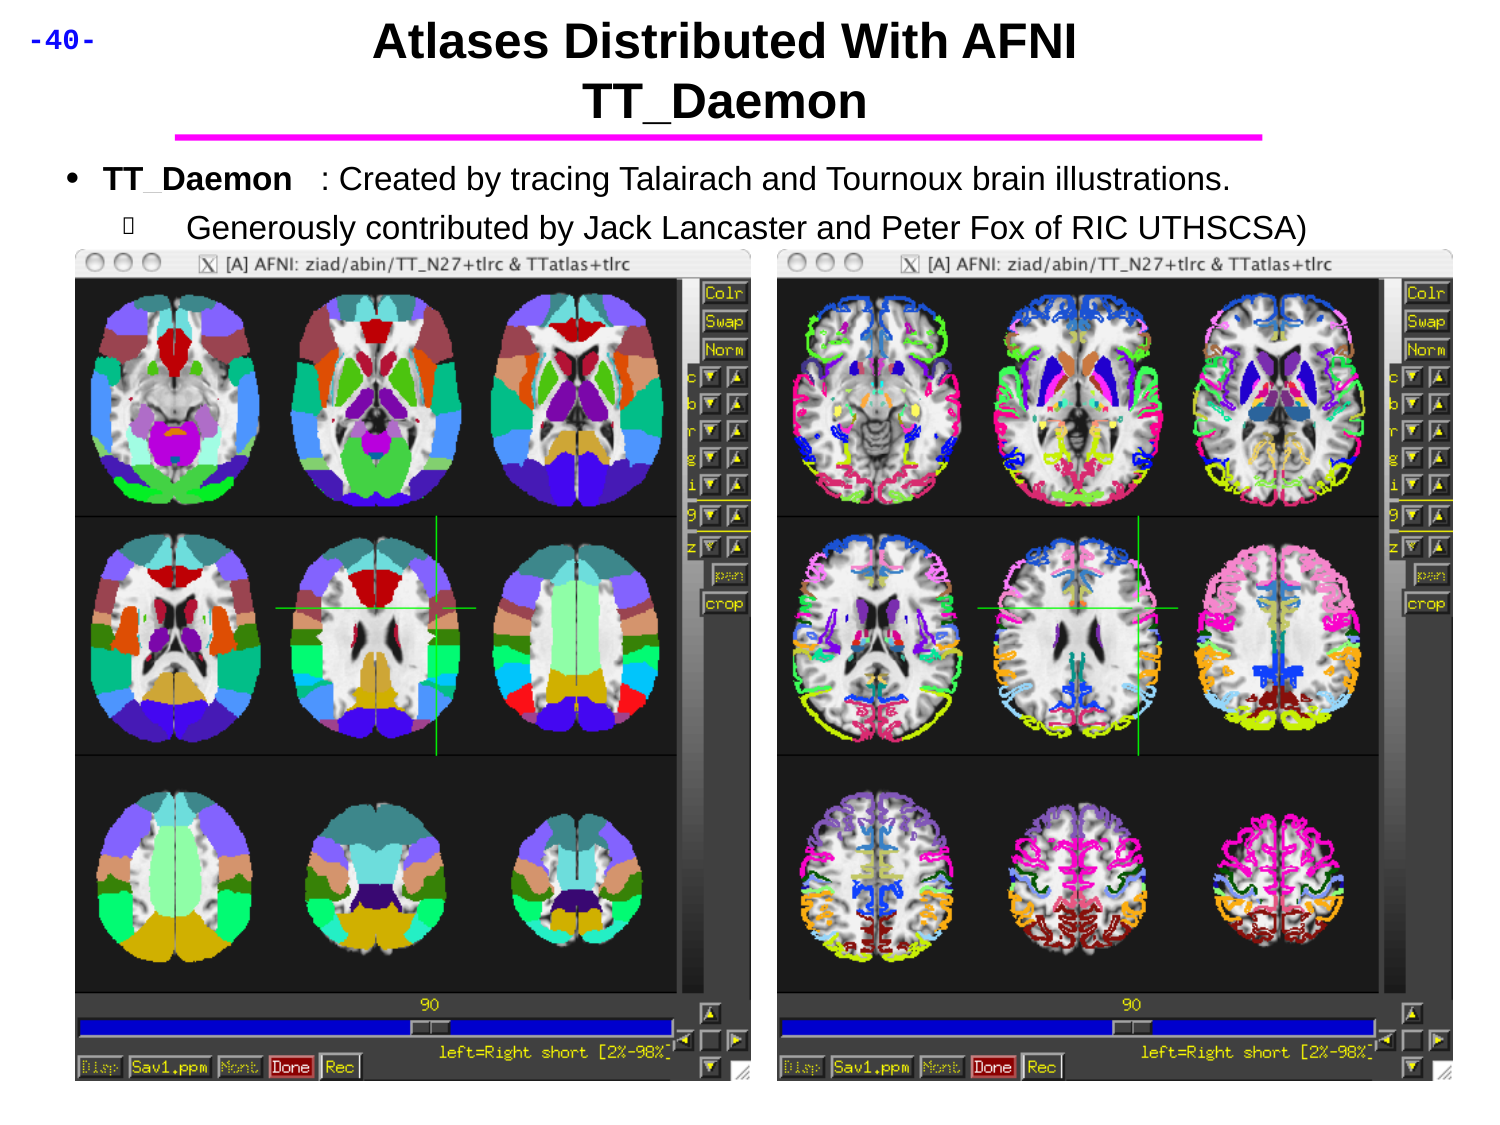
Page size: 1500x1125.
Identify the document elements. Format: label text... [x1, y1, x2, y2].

picture [74, 249, 751, 1081]
text_box TT_Daemon : Created by tracing Talairach and Tournoux brain illustrations. Generously contributed by Jack Lancaster and Peter Fox of RIC UTHSCSA) [49, 149, 1400, 288]
text_box Atlases Distributed With AFNI TT_Daemon [87, 24, 1363, 113]
picture [777, 249, 1454, 1081]
